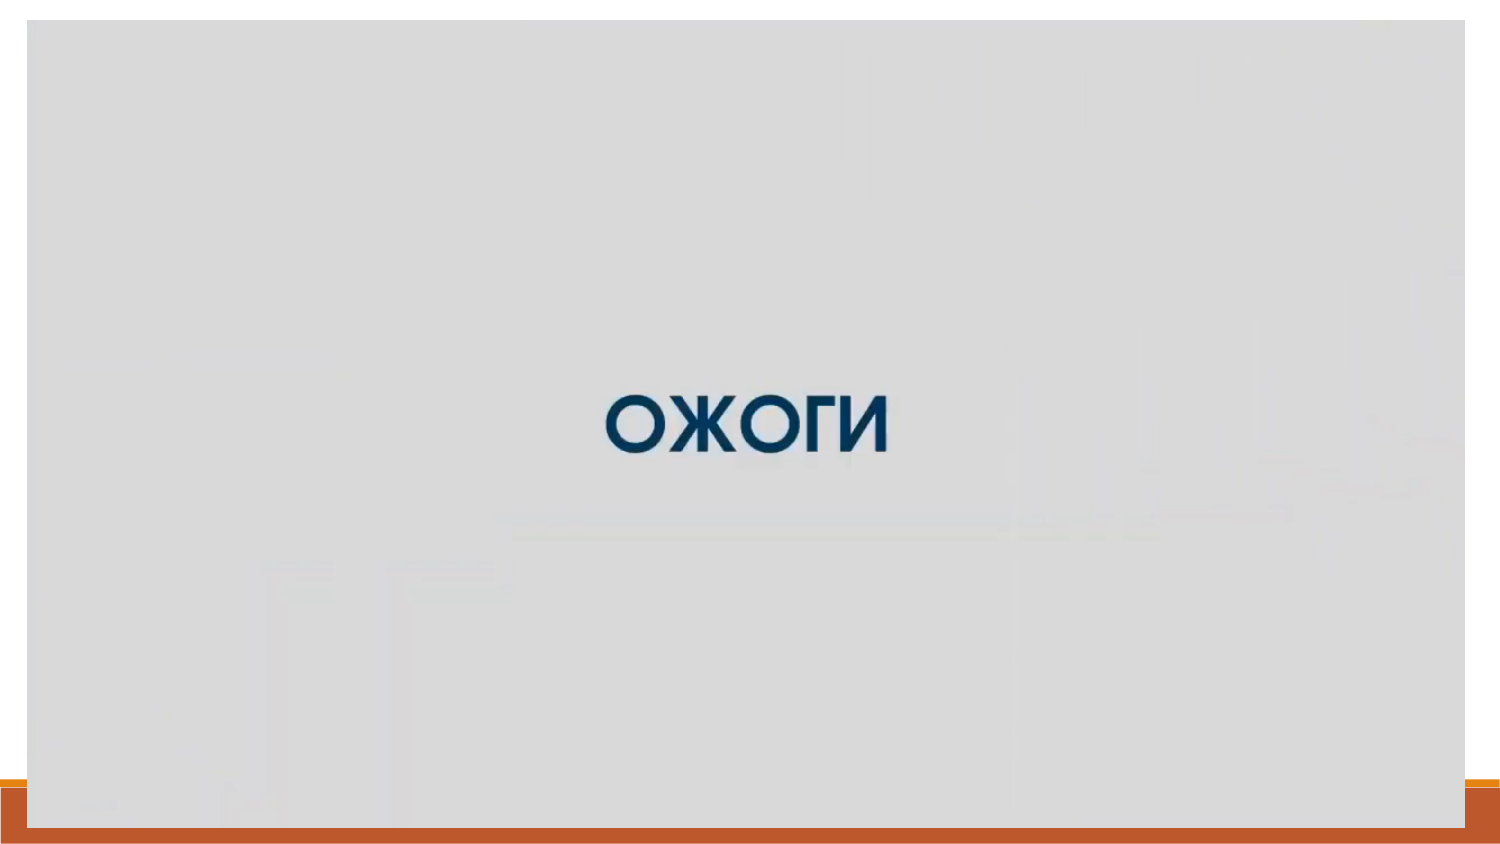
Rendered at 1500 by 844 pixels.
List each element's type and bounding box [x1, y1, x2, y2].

text_box [26, 19, 1466, 830]
